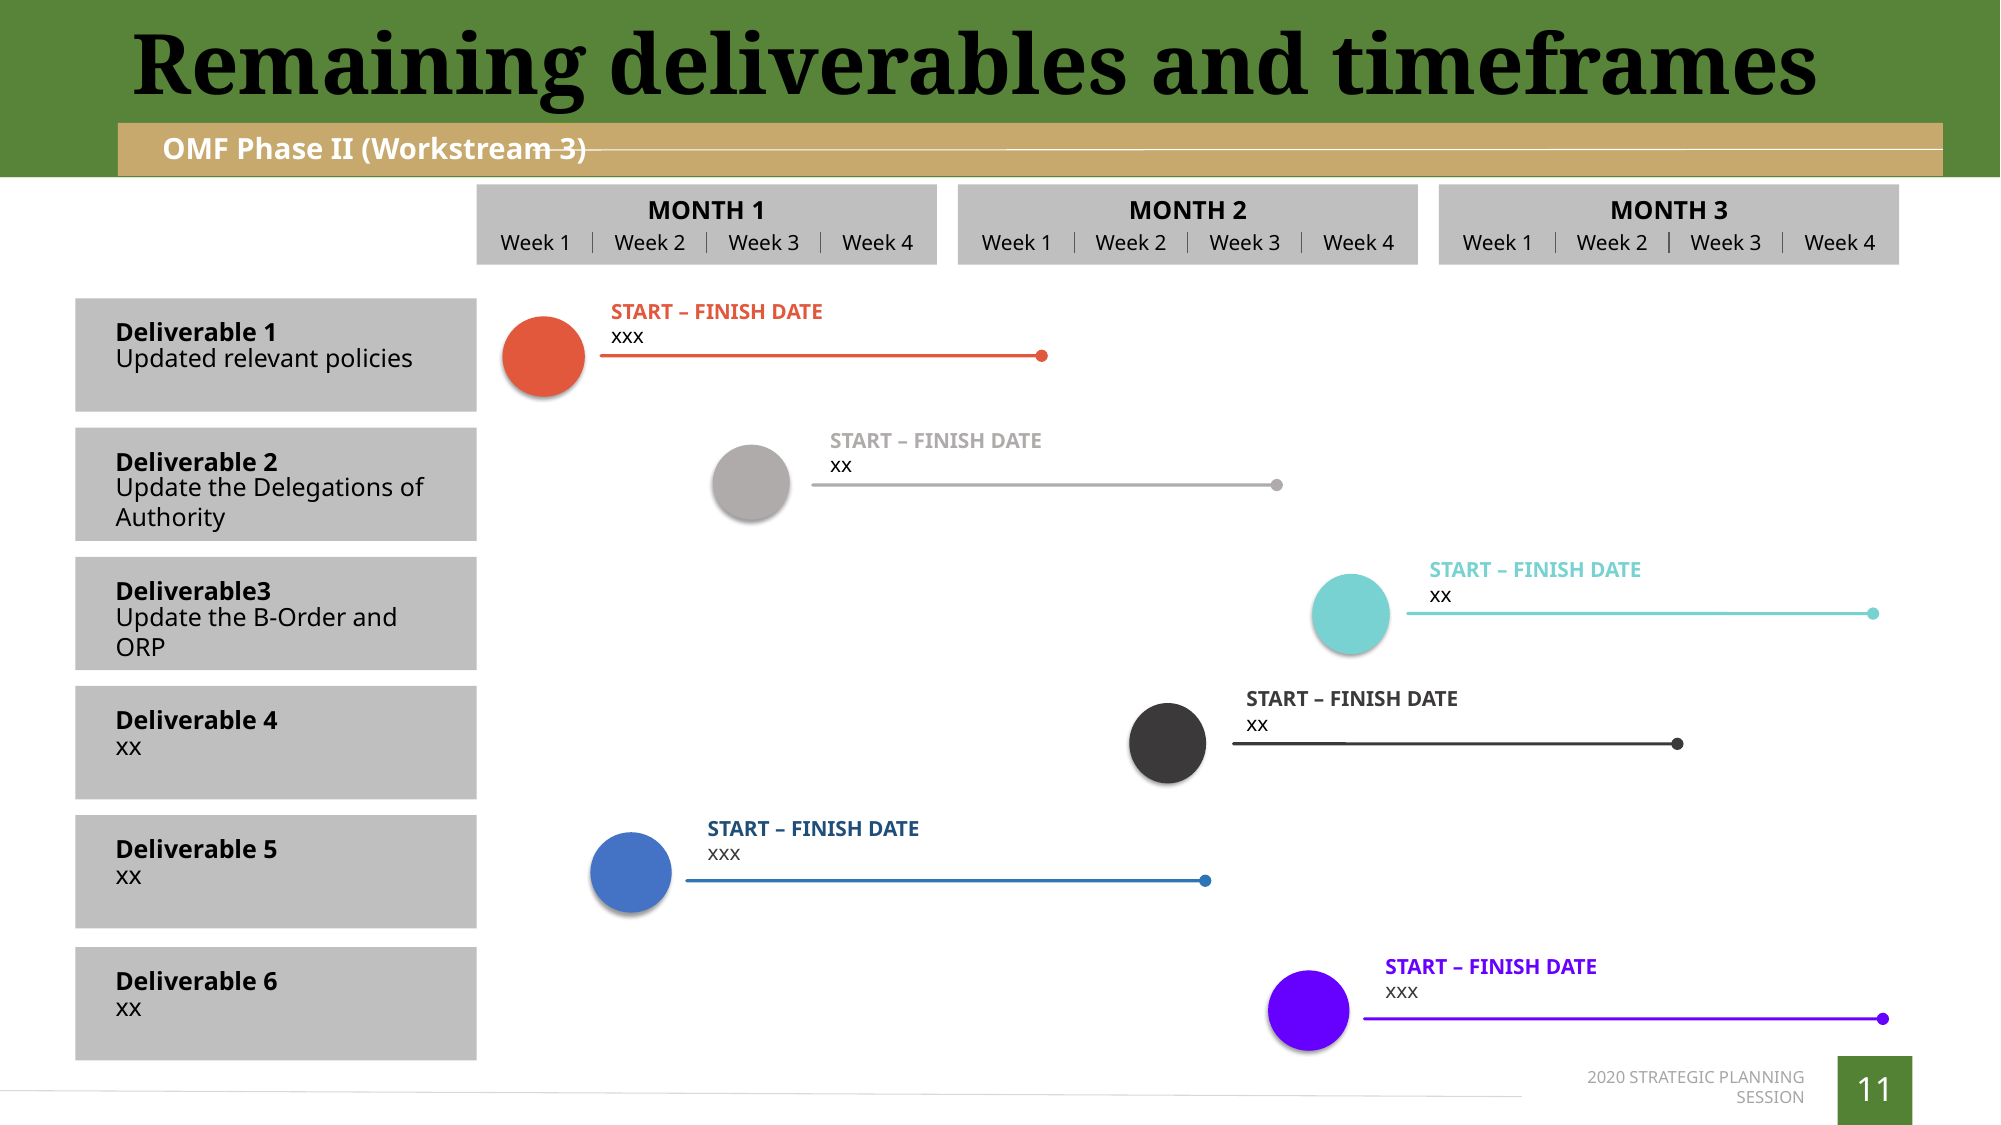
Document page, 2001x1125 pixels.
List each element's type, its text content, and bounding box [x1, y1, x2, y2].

text_box Deliverable 6 [115, 965, 293, 991]
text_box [75, 685, 1678, 800]
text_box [476, 184, 937, 265]
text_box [1268, 953, 1883, 1051]
text_box [75, 947, 477, 1061]
text_box xx [115, 991, 437, 1022]
text_box [117, 135, 1943, 176]
text_box OMF Phase II (Workstream 3) [162, 135, 685, 166]
text_box [0, 0, 2000, 178]
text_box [1438, 184, 1900, 265]
text_box Remaining deliverables and timeframes [117, 0, 2000, 135]
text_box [75, 815, 1206, 929]
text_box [75, 556, 1874, 671]
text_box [75, 298, 1042, 412]
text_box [957, 184, 1419, 265]
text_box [75, 427, 1277, 541]
